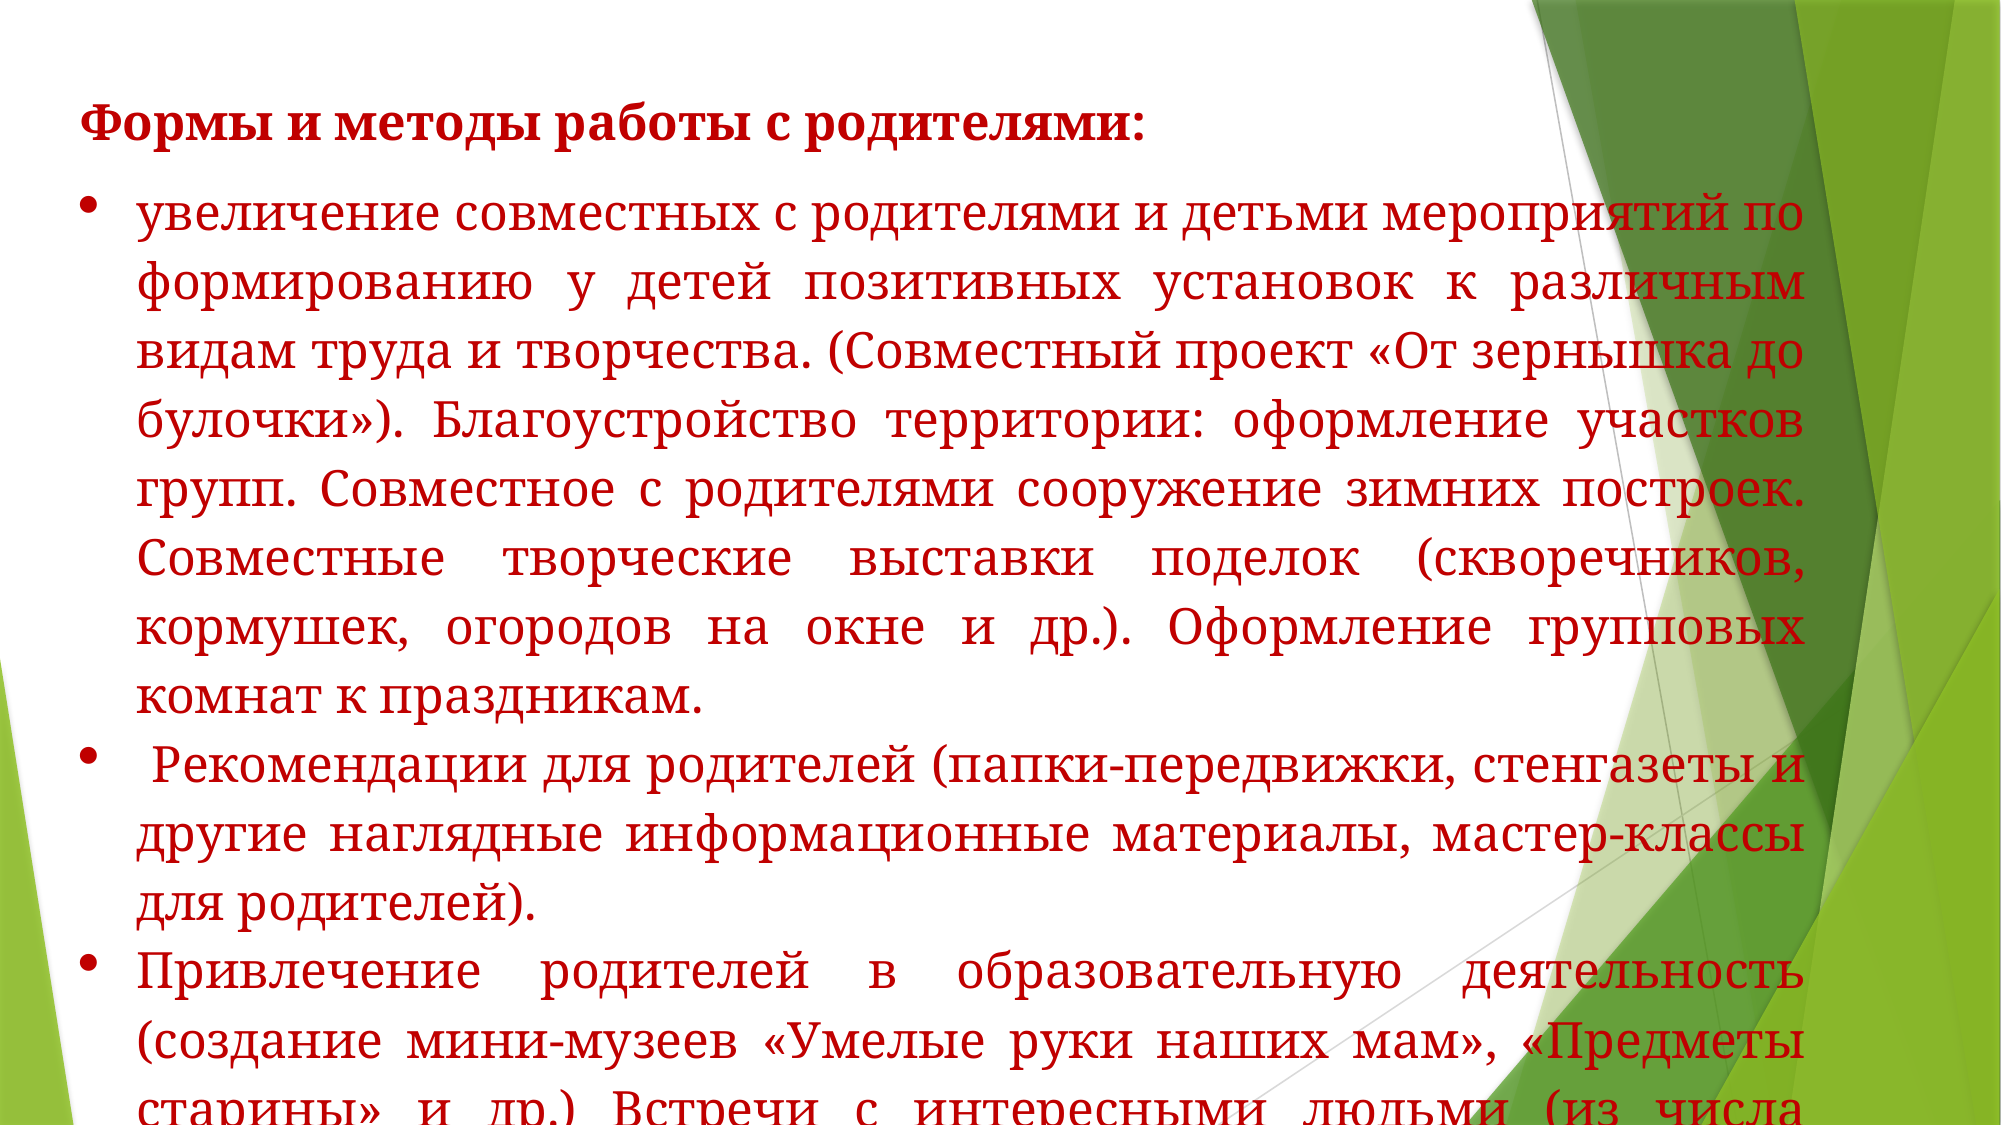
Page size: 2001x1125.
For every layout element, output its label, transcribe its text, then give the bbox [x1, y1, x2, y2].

text_box Формы и методы работы с родителями: увеличение совместных с родителями и детьми мероприятий по формированию у детей позитивных установок к различным видам труда и творчества. (Совместный проект «От зернышка до булочки»). Благоустройство территории: оформление участков групп. Совместное с родителями сооружение зимних построек. Совместные творческие выставки поделок (скворечников, кормушек, огородов на окне и др.). Оформление групповых комнат к праздникам. Рекомендации для родителей (папки-передвижки, стенгазеты и другие наглядные информационные материалы, мастер-классы для родителей). Привлечение родителей в образовательную деятельность (создание мини-музеев «Умелые руки наших мам», «Предметы старины» и др.) Встречи с интересными людьми (из числа родителей). [65, 74, 1822, 1125]
